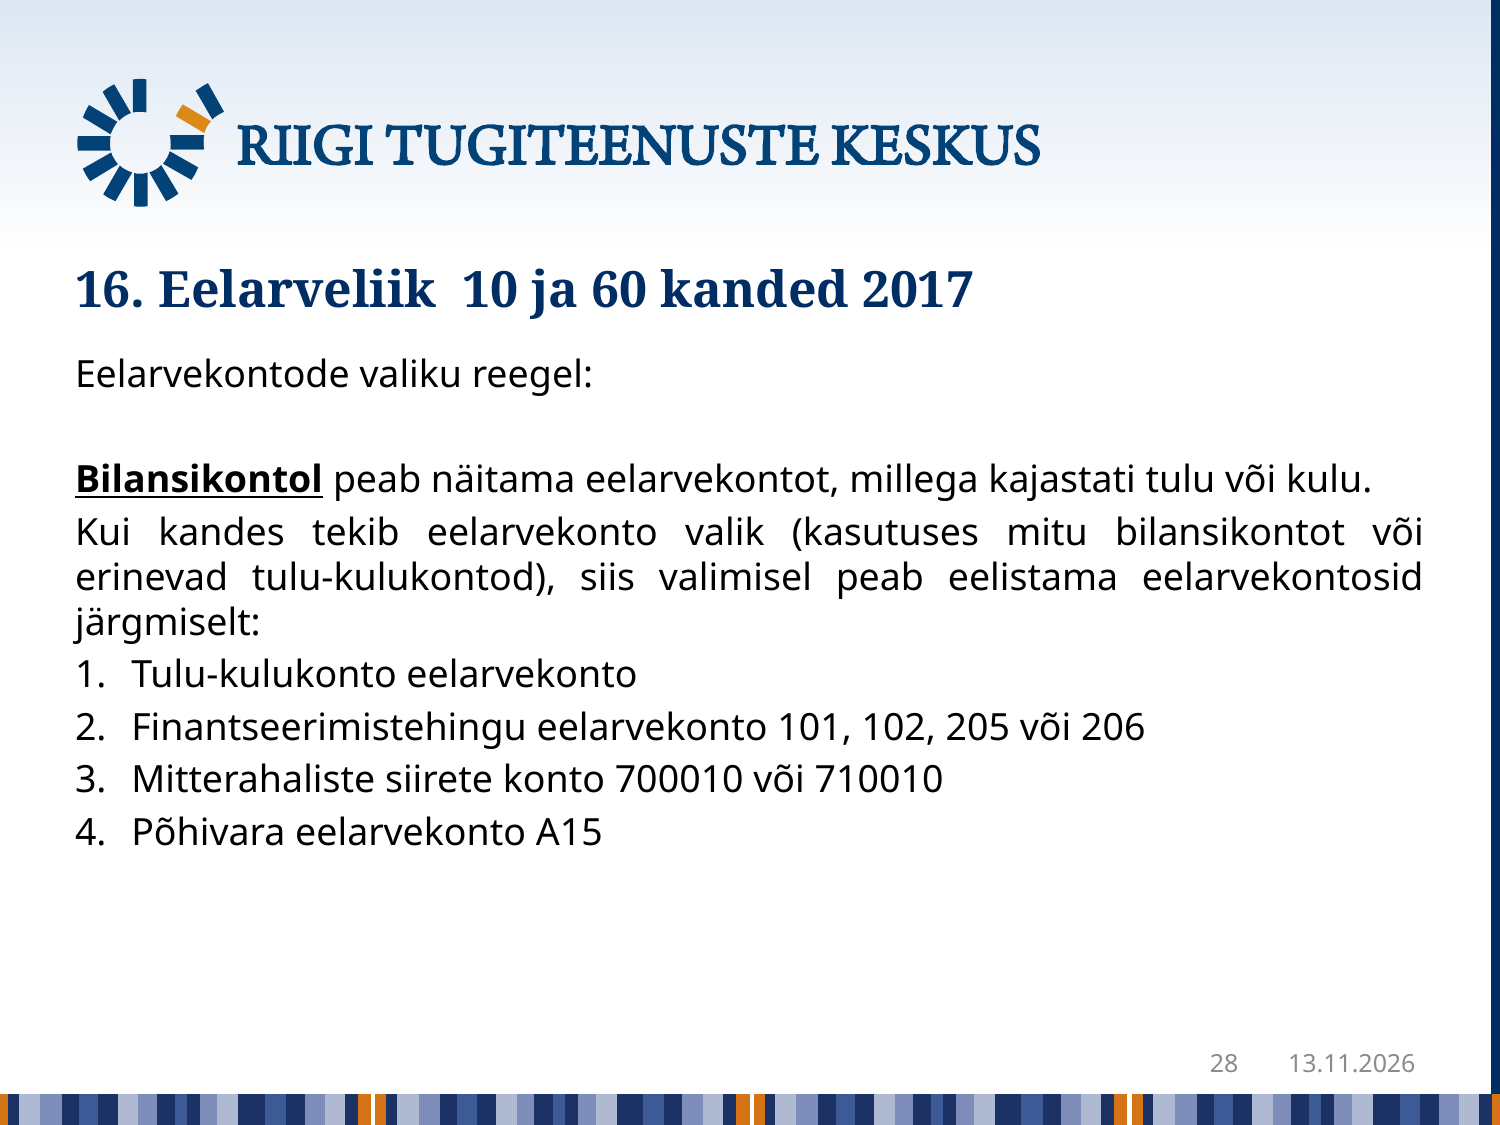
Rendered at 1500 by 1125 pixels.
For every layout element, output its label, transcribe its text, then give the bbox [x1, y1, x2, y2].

list Eelarvekontode valiku reegel: Bilansikontol peab näitama eelarvekontot, millega kajastati tulu või kulu. Kui kandes tekib eelarvekonto valik (kasutuses mitu bilansikontot või erinevad tulu-kulukontod), siis valimisel peab eelistama eelarvekontosid järgmiselt: Tulu-kulukonto eelarvekonto Finantseerimistehingu eelarvekonto 101, 102, 205 või 206 Mitterahaliste siirete konto 700010 või 710010 Põhivara eelarvekonto A15 [75, 349, 1425, 1012]
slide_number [1269, 1035, 1431, 1095]
title 16. Eelarveliik 10 ja 60 kanded 2017 [75, 257, 1425, 349]
slide_number 28 [1139, 1035, 1254, 1095]
